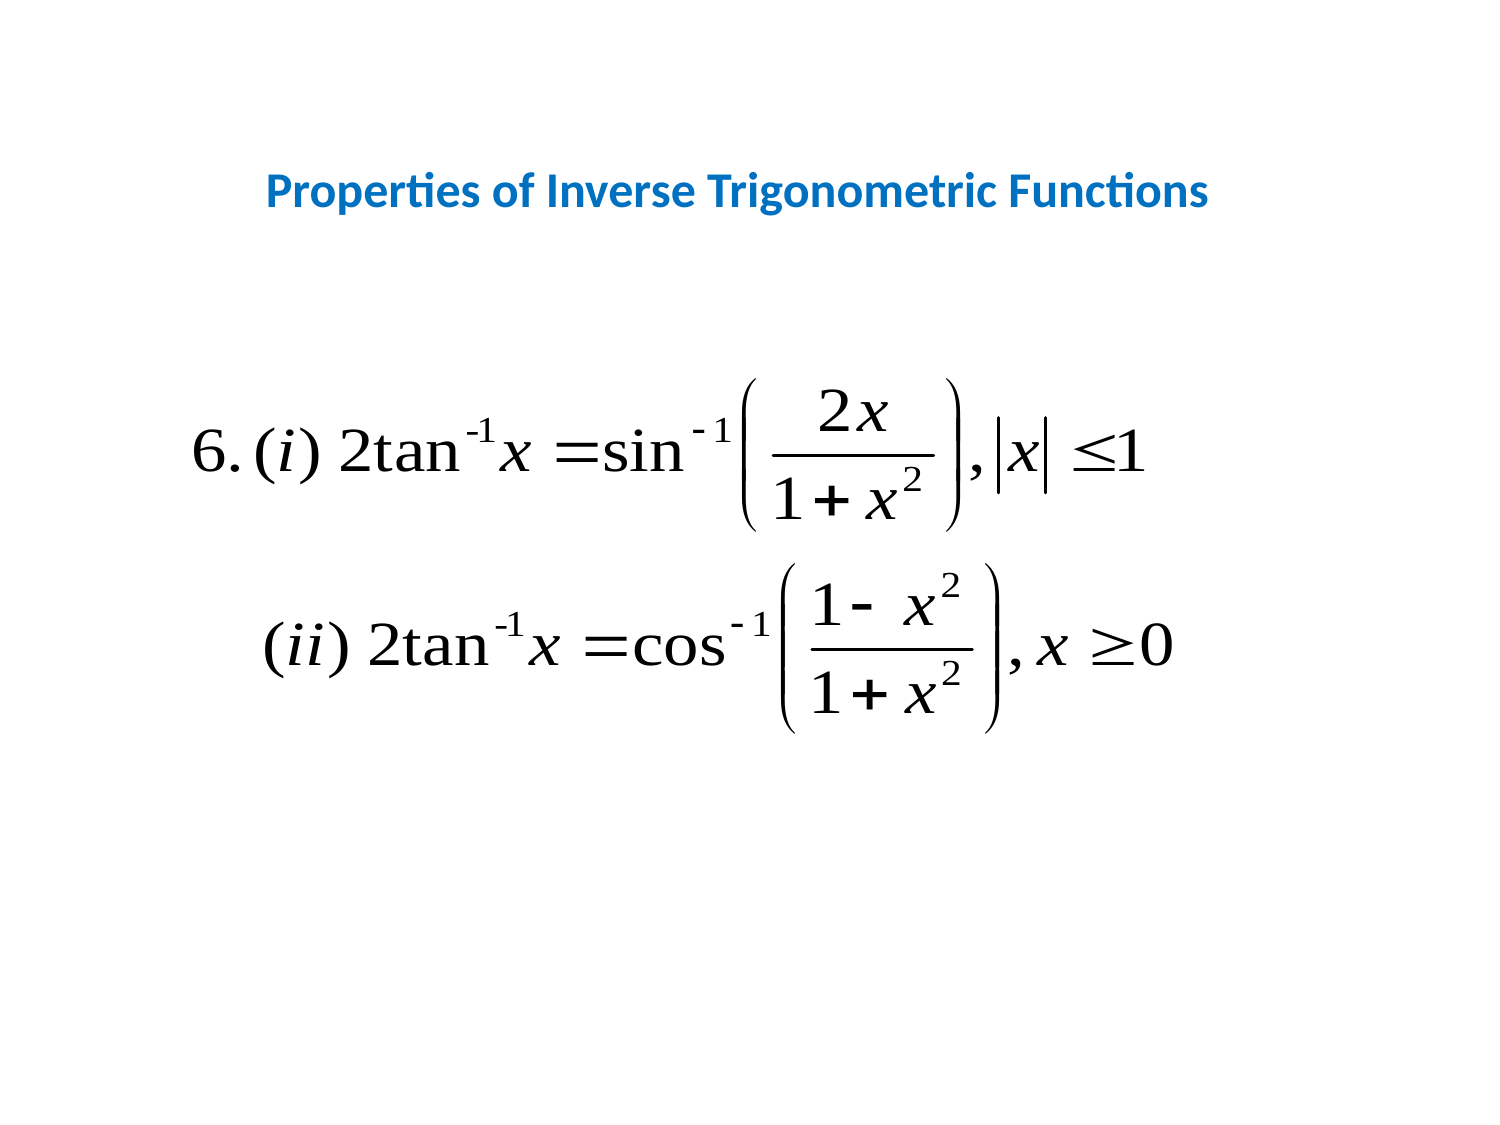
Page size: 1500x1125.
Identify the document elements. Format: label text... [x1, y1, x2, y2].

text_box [181, 362, 1257, 751]
text_box Properties of Inverse Trigonometric Functions [237, 149, 1238, 225]
